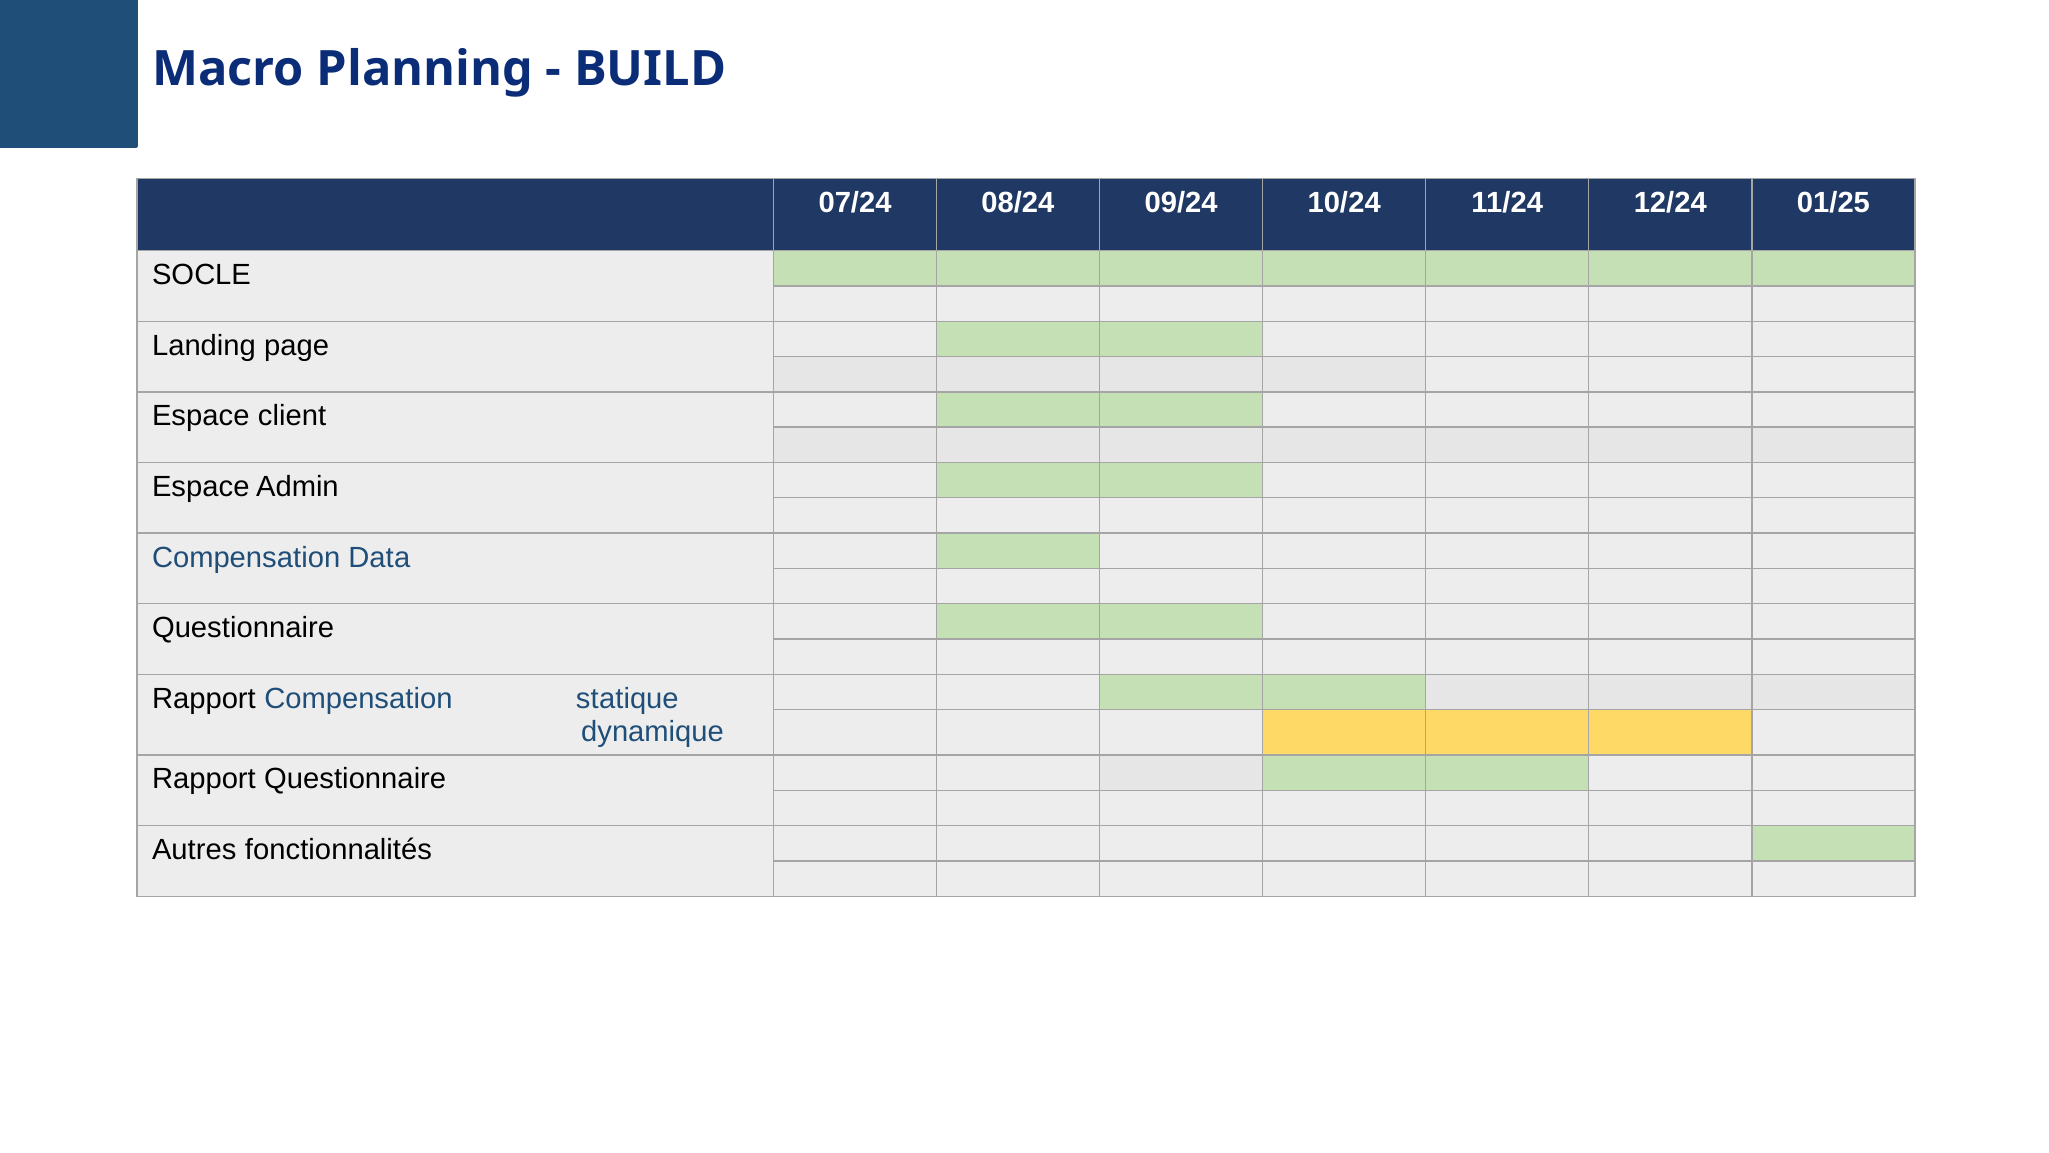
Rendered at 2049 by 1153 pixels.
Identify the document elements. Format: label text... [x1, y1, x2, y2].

table_cell [1426, 756, 1588, 790]
table_cell [1426, 463, 1588, 497]
table_cell [1426, 251, 1588, 285]
table_cell [1589, 862, 1751, 896]
table_cell Espace client [138, 393, 773, 462]
table_cell [1100, 322, 1262, 356]
table_cell [1753, 756, 1914, 790]
table_header 10/24 [1263, 179, 1425, 250]
table_cell [774, 710, 936, 754]
table_cell [1263, 322, 1425, 356]
table_cell [937, 322, 1099, 356]
table_cell [1589, 357, 1751, 391]
table_cell [1100, 534, 1262, 568]
table_cell Landing page [138, 322, 773, 391]
table_cell [1589, 710, 1751, 754]
table_cell [1753, 604, 1914, 638]
table_cell [1100, 791, 1262, 825]
table_cell [937, 463, 1099, 497]
table_cell [1263, 675, 1425, 709]
table_cell [1426, 322, 1588, 356]
table_cell [1589, 826, 1751, 860]
table_cell [937, 357, 1099, 391]
table_cell [774, 675, 936, 709]
table_cell [1100, 756, 1262, 790]
table_cell [1589, 322, 1751, 356]
table_cell [1263, 569, 1425, 603]
table_cell [1753, 534, 1914, 568]
table_cell [774, 569, 936, 603]
table_cell [1426, 710, 1588, 754]
table_header 01/25 [1753, 179, 1914, 250]
table_cell [774, 862, 936, 896]
table_cell [1753, 498, 1914, 532]
table_cell [1426, 675, 1588, 709]
table_cell [1263, 604, 1425, 638]
table_cell [1589, 428, 1751, 462]
table_cell SOCLE [138, 251, 773, 321]
table_cell [1263, 756, 1425, 790]
table_cell [1263, 640, 1425, 674]
table_cell [937, 393, 1099, 426]
table_cell [1753, 862, 1914, 896]
table_cell [937, 569, 1099, 603]
table_cell [1426, 534, 1588, 568]
table_cell [1589, 604, 1751, 638]
table_cell [937, 604, 1099, 638]
table_cell [1589, 756, 1751, 790]
table_cell [937, 640, 1099, 674]
table_cell [774, 357, 936, 391]
table_cell [1589, 287, 1751, 321]
table_cell [1263, 534, 1425, 568]
table_cell [1589, 791, 1751, 825]
table_cell [1263, 826, 1425, 860]
table_cell [774, 428, 936, 462]
table_cell [1753, 251, 1914, 285]
table_cell [937, 287, 1099, 321]
table_cell [1589, 640, 1751, 674]
table_cell [774, 826, 936, 860]
table_cell [1589, 498, 1751, 532]
table_header 12/24 [1589, 179, 1751, 250]
table_cell [1753, 357, 1914, 391]
table_cell [937, 498, 1099, 532]
table_cell [1100, 287, 1262, 321]
table_cell [1263, 791, 1425, 825]
table_cell [1589, 251, 1751, 285]
table_cell [1753, 428, 1914, 462]
table_cell Autres fonctionnalités [138, 826, 773, 896]
table_cell [774, 756, 936, 790]
table_cell [1589, 393, 1751, 426]
table_header 09/24 [1100, 179, 1262, 250]
table_cell [1426, 862, 1588, 896]
table_cell Rapport Compensation statique dynamique [138, 675, 773, 754]
table_cell [1753, 791, 1914, 825]
table_cell [1426, 287, 1588, 321]
table_cell [1263, 463, 1425, 497]
table_cell [774, 463, 936, 497]
table_cell [774, 251, 936, 285]
table_cell [1100, 357, 1262, 391]
table_cell [1426, 826, 1588, 860]
table_cell [1263, 862, 1425, 896]
table_cell [1100, 604, 1262, 638]
table_cell [1753, 463, 1914, 497]
table_cell [1753, 826, 1914, 860]
table_cell [1753, 569, 1914, 603]
table_cell [1263, 428, 1425, 462]
table_cell [1589, 569, 1751, 603]
table_cell [774, 322, 936, 356]
table_cell [1100, 251, 1262, 285]
table_cell Rapport Questionnaire [138, 756, 773, 825]
table_cell [1100, 569, 1262, 603]
table_header 08/24 [937, 179, 1099, 250]
table_cell [937, 675, 1099, 709]
table_cell [1426, 791, 1588, 825]
table_cell [1753, 710, 1914, 754]
table_header 11/24 [1426, 179, 1588, 250]
table_cell [1426, 393, 1588, 426]
table_cell [1263, 710, 1425, 754]
table_cell [774, 604, 936, 638]
table_cell [774, 393, 936, 426]
table_cell [1100, 428, 1262, 462]
table_cell [1589, 534, 1751, 568]
table_cell Questionnaire [138, 604, 773, 674]
table_cell [937, 534, 1099, 568]
table_cell [1263, 393, 1425, 426]
table_cell [1100, 393, 1262, 426]
table_cell [1100, 640, 1262, 674]
table_cell [937, 428, 1099, 462]
table_cell [1100, 498, 1262, 532]
table_cell [937, 756, 1099, 790]
table_cell [1426, 357, 1588, 391]
title Macro Planning - BUILD [137, 0, 1929, 139]
table_cell [937, 251, 1099, 285]
table_cell [937, 791, 1099, 825]
table_header [138, 179, 773, 250]
table_cell [1753, 287, 1914, 321]
table_cell [774, 498, 936, 532]
table_cell [1263, 357, 1425, 391]
table_cell [1100, 710, 1262, 754]
table_cell [1100, 675, 1262, 709]
table_cell [1263, 498, 1425, 532]
table_cell [1426, 640, 1588, 674]
table_cell [1589, 463, 1751, 497]
table_cell [937, 826, 1099, 860]
table_cell [774, 534, 936, 568]
table_cell Espace Admin [138, 463, 773, 532]
table_cell [1753, 393, 1914, 426]
table_cell [1100, 463, 1262, 497]
table_cell [1426, 498, 1588, 532]
table_cell [1753, 640, 1914, 674]
table_cell [1426, 604, 1588, 638]
table_cell [1753, 322, 1914, 356]
table_header 07/24 [774, 179, 936, 250]
table_cell [1263, 287, 1425, 321]
table_cell [774, 287, 936, 321]
table_cell [774, 791, 936, 825]
table_cell Compensation Data [138, 534, 773, 603]
table_cell [937, 710, 1099, 754]
table_cell [1426, 428, 1588, 462]
table_cell [1753, 675, 1914, 709]
table_cell [1100, 826, 1262, 860]
table_cell [937, 862, 1099, 896]
table_cell [774, 640, 936, 674]
table_cell [1100, 862, 1262, 896]
table_cell [1426, 569, 1588, 603]
table_cell [1263, 251, 1425, 285]
table_cell [1589, 675, 1751, 709]
